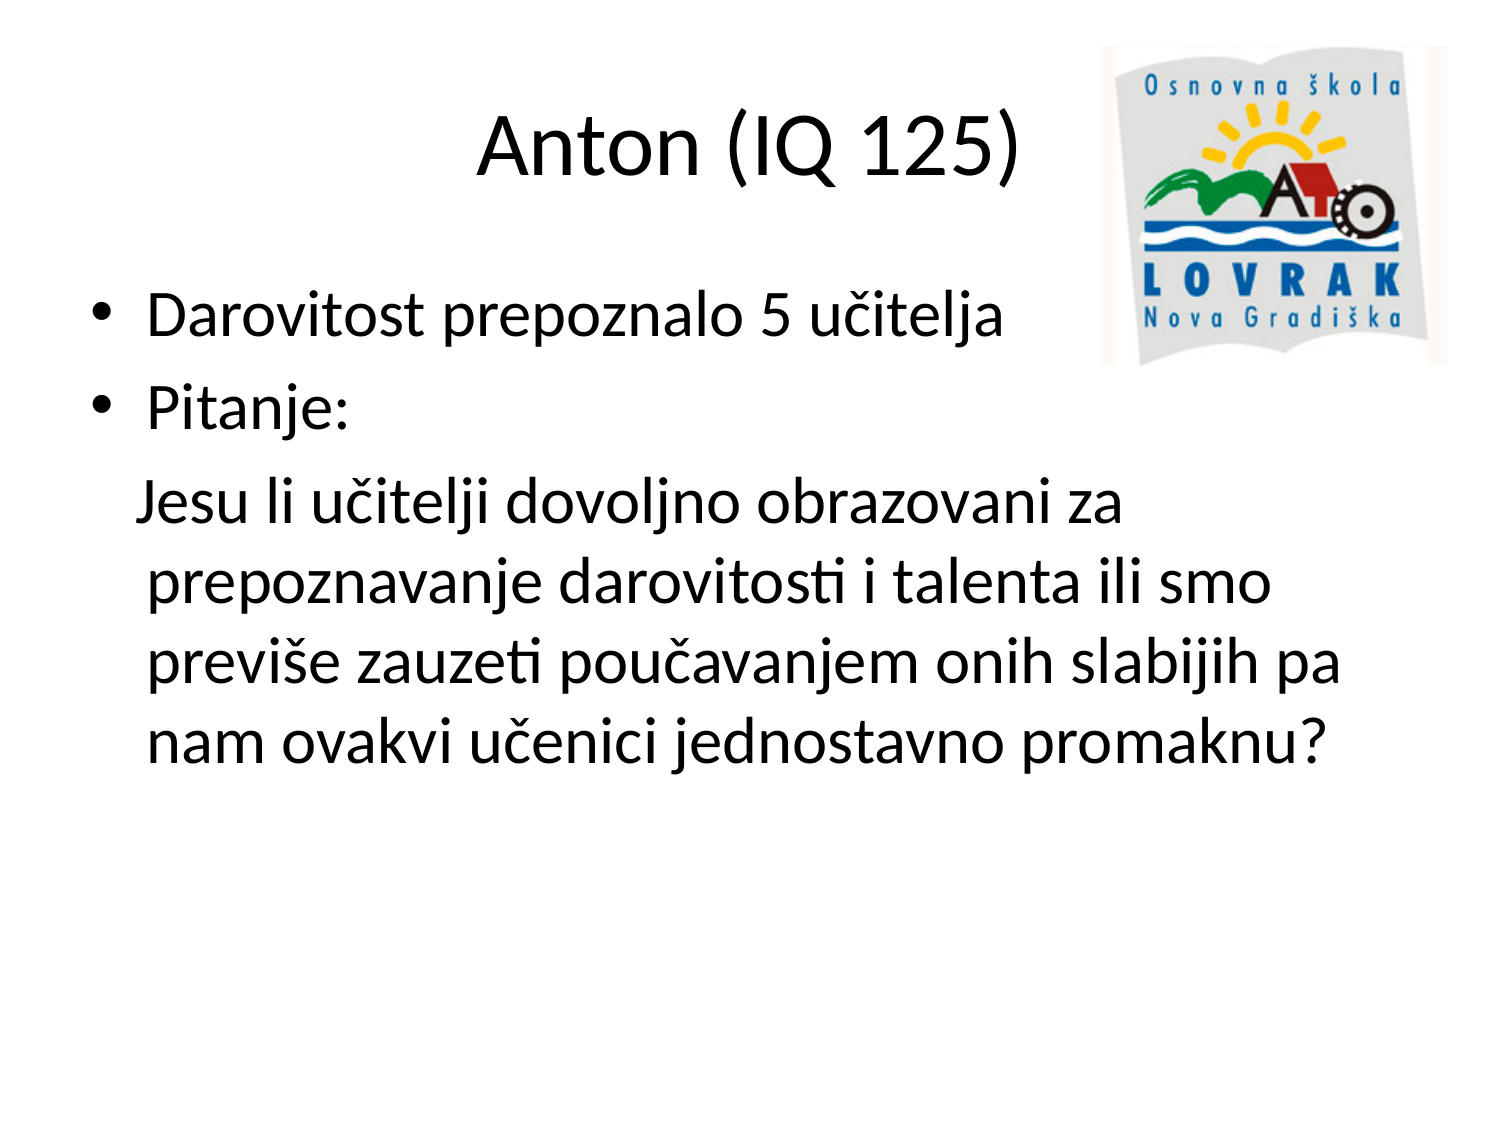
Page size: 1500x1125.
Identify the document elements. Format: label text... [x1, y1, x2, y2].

picture [1101, 46, 1448, 366]
list Darovitost prepoznalo 5 učitelja Pitanje: Jesu li učitelji dovoljno obrazovani za prepoznavanje darovitosti i talenta ili smo previše zauzeti poučavanjem onih slabijih pa nam ovakvi učenici jednostavno promaknu? [75, 262, 1425, 1005]
title Anton (IQ 125) [75, 45, 1102, 233]
